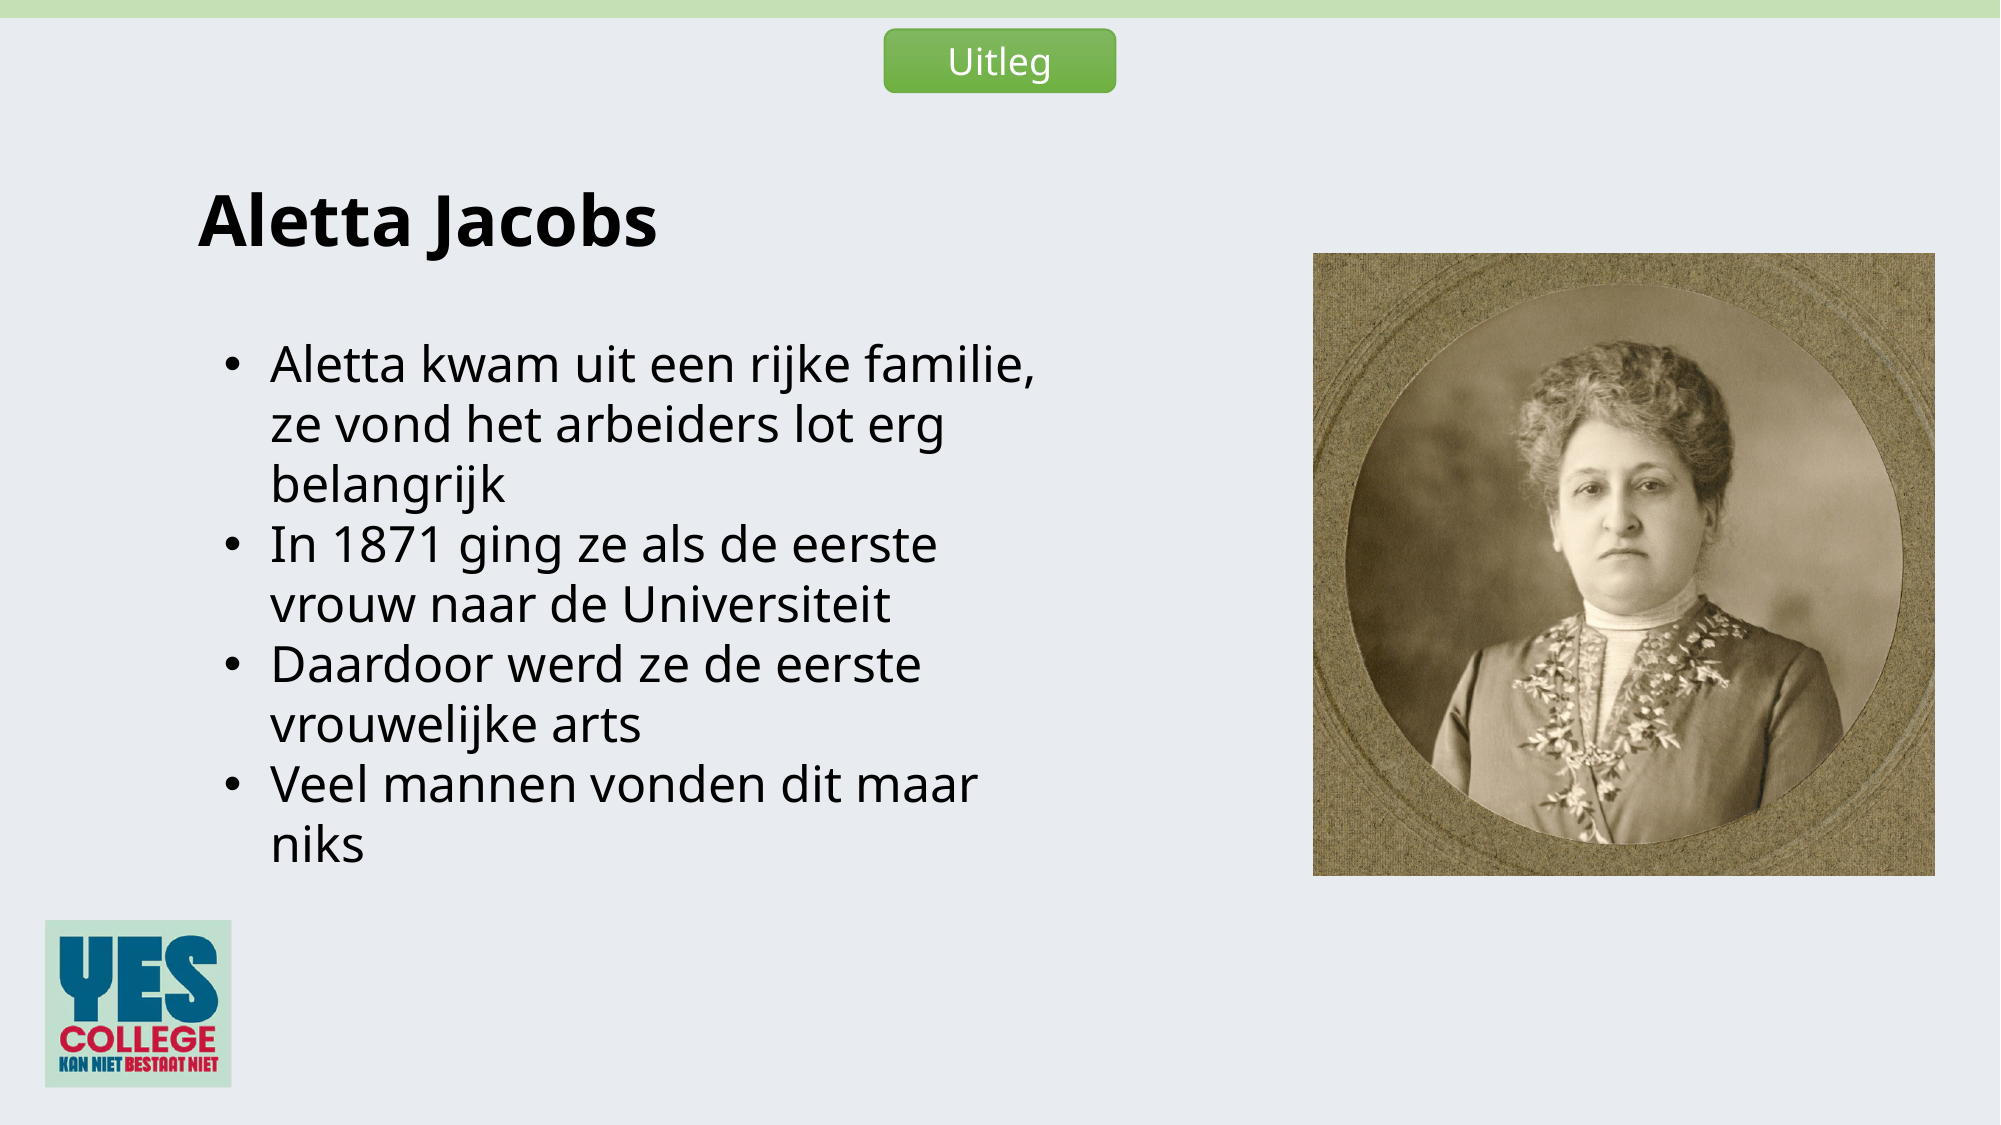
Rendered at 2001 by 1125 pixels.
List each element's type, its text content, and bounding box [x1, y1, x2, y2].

text_box Uitleg [883, 28, 1117, 94]
picture [0, 913, 356, 1093]
text_box Aletta Jacobs [183, 168, 1368, 269]
text_box [0, 0, 2000, 18]
picture [1312, 252, 1936, 877]
text_box Aletta kwam uit een rijke familie, ze vond het arbeiders lot erg belangrijk In 1871 ging ze als de eerste vrouw naar de Universiteit Daardoor werd ze de eerste vrouwelijke arts Veel mannen vonden dit maar niks [209, 325, 1079, 1061]
